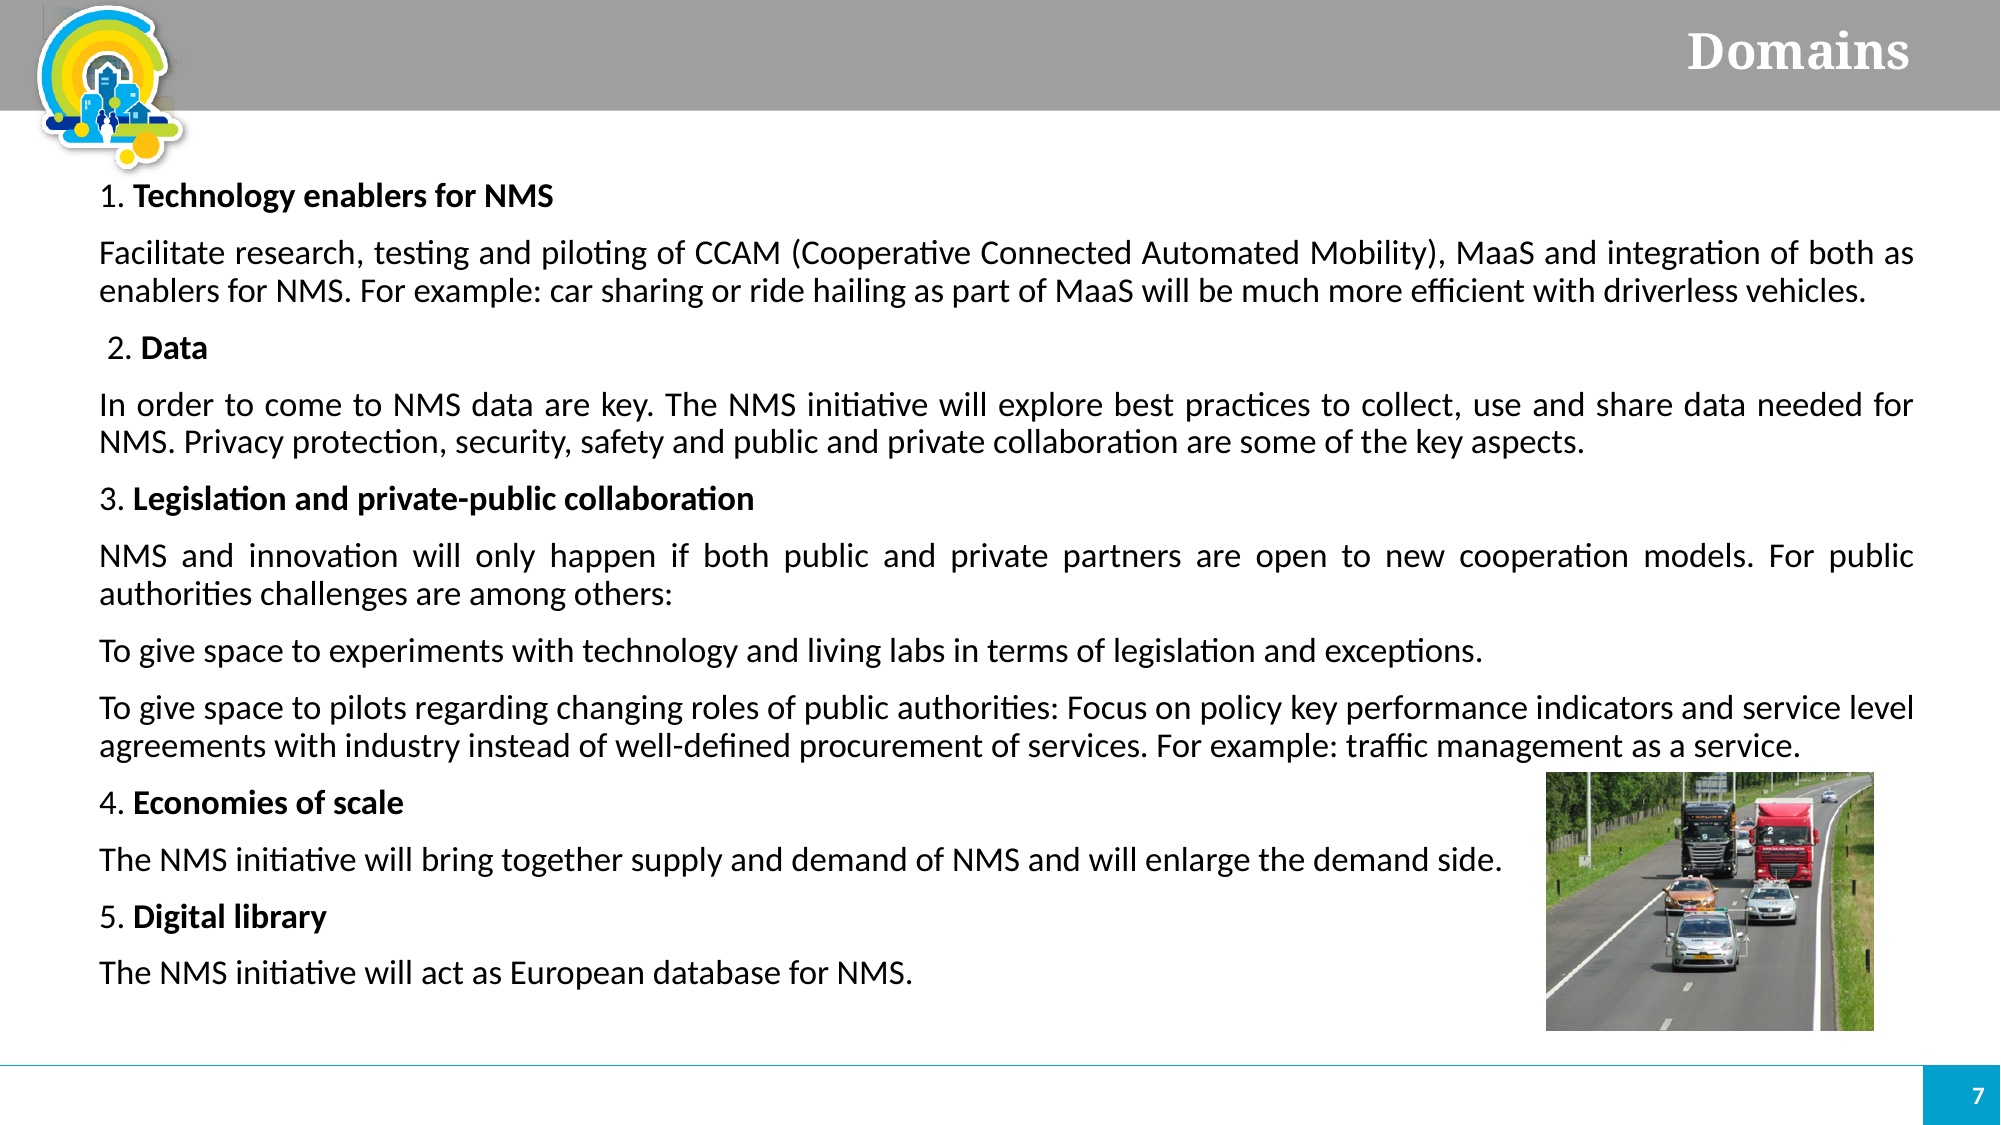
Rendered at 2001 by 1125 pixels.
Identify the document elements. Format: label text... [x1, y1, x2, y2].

slide_number 7 [1923, 1065, 2000, 1125]
picture [0, 109, 220, 198]
list 1. Technology enablers for NMS Facilitate research, testing and piloting of CCAM (Cooperative Connected Automated Mobility), MaaS and integration of both as enablers for NMS. For example: car sharing or ride hailing as part of MaaS will be much more efficient with driverless vehicles. 2. Data In order to come to NMS data are key. The NMS initiative will explore best practices to collect, use and share data needed for NMS. Privacy protection, security, safety and public and private collaboration are some of the key aspects. 3. Legislation and private-public collaboration NMS and innovation will only happen if both public and private partners are open to new cooperation models. For public authorities challenges are among others: To give space to experiments with technology and living labs in terms of legislation and exceptions. To give space to pilots regarding changing roles of public authorities: Focus on policy key performance indicators and service level agreements with industry instead of well-defined procurement of services. For example: traffic management as a service. 4. Economies of scale The NMS initiative will bring together supply and demand of NMS and will enlarge the demand side. 5. Digital library The NMS initiative will act as European database for NMS. [84, 170, 1932, 1033]
picture [1546, 772, 1874, 1031]
title Domains [0, 0, 2000, 109]
